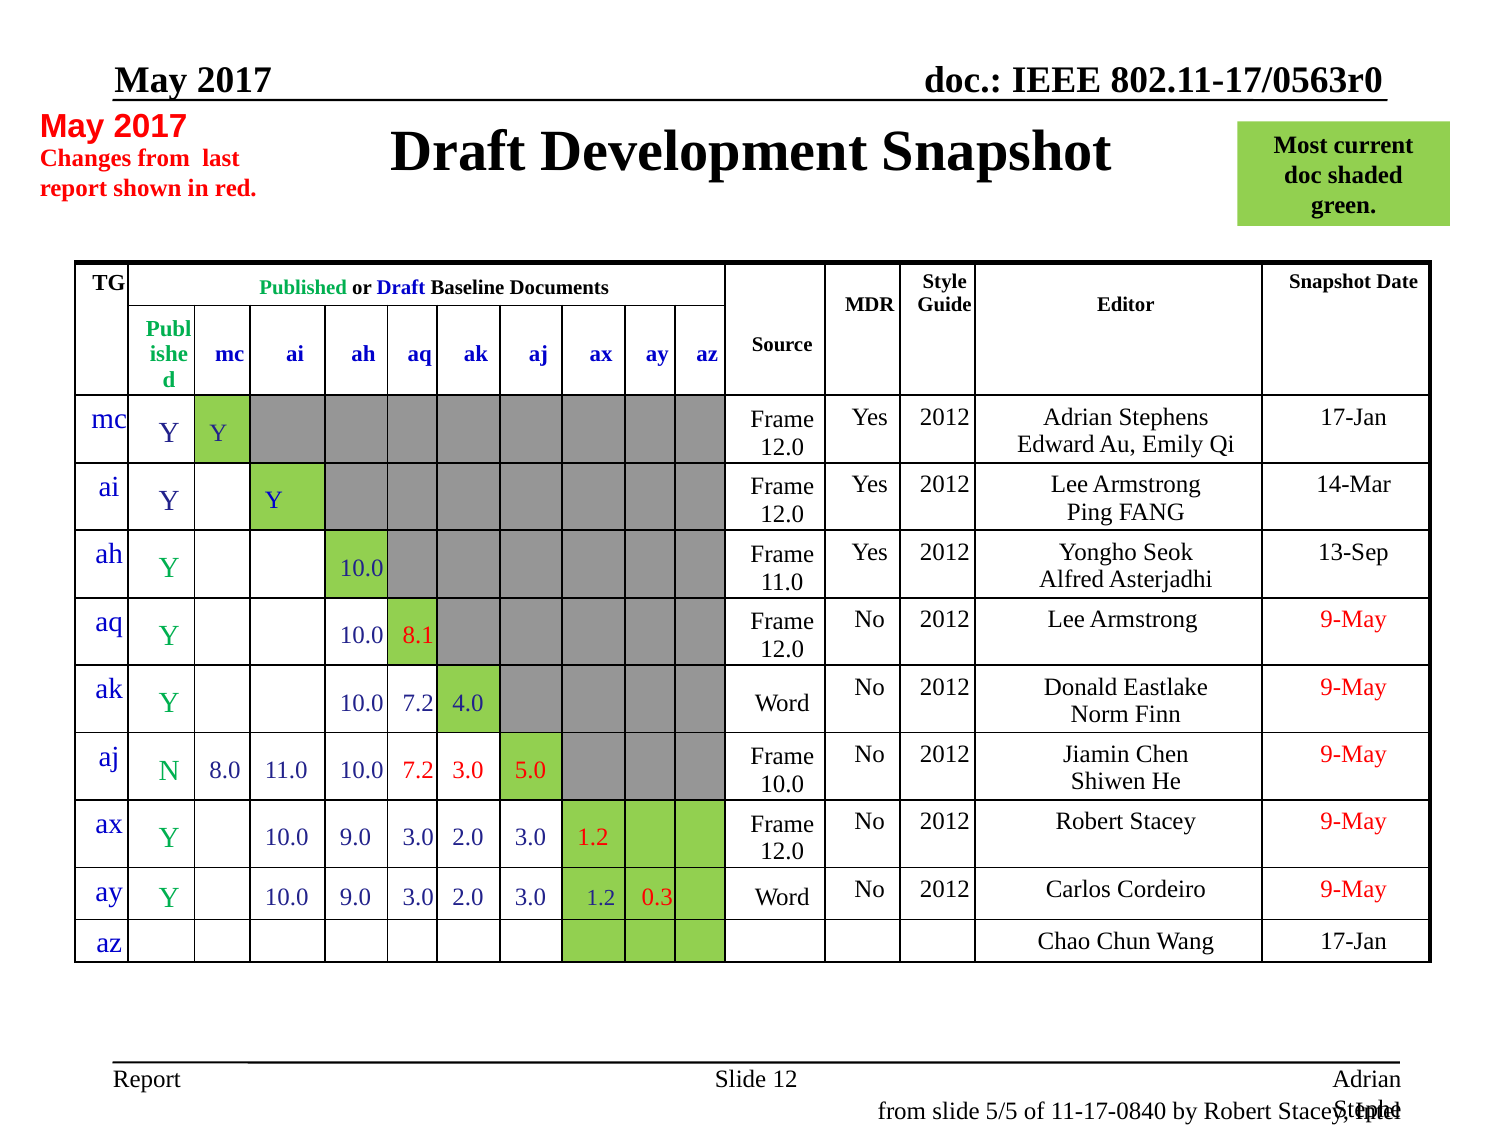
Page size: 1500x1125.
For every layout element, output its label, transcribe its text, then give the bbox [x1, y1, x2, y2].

table_cell [676, 531, 724, 597]
table_cell [326, 920, 387, 961]
table_cell [676, 599, 724, 664]
table_cell No [826, 599, 899, 664]
table_cell [501, 464, 561, 529]
table_cell 9-May [1263, 801, 1428, 867]
table_cell [901, 920, 974, 961]
table_cell [438, 396, 499, 462]
table_cell Y [195, 396, 249, 462]
table_cell ak [76, 666, 127, 732]
table_cell 9-May [1263, 868, 1428, 919]
table_cell [326, 464, 387, 529]
table_cell No [826, 868, 899, 919]
table_cell 2012 [901, 464, 974, 529]
table_cell [676, 464, 724, 529]
text_box Most current doc shaded green. [1237, 121, 1450, 226]
table_header MDR [826, 265, 899, 394]
text_box May 2017 [24, 96, 225, 151]
table_cell [501, 599, 561, 664]
table_cell 10.0 [326, 666, 387, 732]
table_header Style Guide [901, 265, 974, 394]
table_cell Y [129, 464, 194, 529]
table_cell [563, 464, 624, 529]
table_cell [676, 868, 724, 919]
table_cell [438, 531, 499, 597]
table_cell No [826, 666, 899, 732]
table_cell 10.0 [326, 531, 387, 597]
table_cell 10.0 [326, 733, 387, 799]
table_cell [195, 868, 249, 919]
slide_number Slide 12 [711, 1061, 801, 1087]
table_cell 2012 [901, 599, 974, 664]
table_cell mc [76, 396, 127, 462]
table_cell 3.0 [388, 801, 436, 867]
table_cell 8.1 [388, 599, 436, 664]
table_cell 2012 [901, 733, 974, 799]
table_cell [195, 666, 249, 732]
table_cell Yongho Seok Alfred Asterjadhi [976, 531, 1261, 597]
table_cell 3.0 [438, 733, 499, 799]
title Draft Development Snapshot [114, 109, 1390, 185]
table_cell ay [626, 306, 674, 394]
table_cell [676, 733, 724, 799]
table_cell [501, 396, 561, 462]
table_cell Y [129, 666, 194, 732]
table_cell Frame 12.0 [726, 396, 824, 462]
table_cell 17-Jan [1263, 396, 1428, 462]
table_cell Y [129, 396, 194, 462]
table_cell [626, 920, 674, 961]
table_cell [501, 531, 561, 597]
table_cell 11.0 [251, 733, 324, 799]
table_cell 9.0 [326, 868, 387, 919]
table_cell 9-May [1263, 733, 1428, 799]
table_cell Jiamin Chen Shiwen He [976, 733, 1261, 799]
table_cell [626, 801, 674, 867]
table_cell [563, 666, 624, 732]
table_cell az [676, 306, 724, 394]
footer Adrian Stephens, Intel Corporation [1324, 1061, 1402, 1087]
table_cell 2012 [901, 666, 974, 732]
table_cell 0.3 [626, 868, 674, 919]
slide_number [114, 54, 374, 101]
table_cell [195, 531, 249, 597]
text_box from slide 5/5 of 11-17-0840 by Robert Stacey, Intel [343, 1087, 1417, 1125]
table_cell 1.2 [563, 801, 624, 867]
table_header Source [726, 265, 824, 394]
table_cell [563, 396, 624, 462]
table_cell 17-Jan [1263, 920, 1428, 961]
table_cell Y [129, 531, 194, 597]
table_cell 2.0 [438, 868, 499, 919]
table_cell Yes [826, 396, 899, 462]
table_cell Y [129, 868, 194, 919]
table_cell Carlos Cordeiro [976, 868, 1261, 919]
table_cell [438, 920, 499, 961]
table_cell 2.0 [438, 801, 499, 867]
table_cell Yes [826, 464, 899, 529]
table_cell ai [76, 464, 127, 529]
table_cell [438, 464, 499, 529]
table_cell [326, 396, 387, 462]
table_cell Y [129, 801, 194, 867]
table_cell Robert Stacey [976, 801, 1261, 867]
table_cell Adrian Stephens Edward Au, Emily Qi [976, 396, 1261, 462]
table_cell Word [726, 666, 824, 732]
table_cell [501, 920, 561, 961]
table_header TG [76, 265, 127, 394]
table_cell No [826, 733, 899, 799]
table_cell Y [129, 599, 194, 664]
table_cell [195, 801, 249, 867]
table_cell [251, 396, 324, 462]
table_cell 7.2 [388, 733, 436, 799]
table_cell [563, 599, 624, 664]
table_cell aj [76, 733, 127, 799]
table_cell Lee Armstrong [976, 599, 1261, 664]
text_box Changes from last report shown in red. [24, 151, 300, 209]
table_cell [676, 396, 724, 462]
table_cell 3.0 [388, 868, 436, 919]
table_cell No [826, 801, 899, 867]
table_cell [388, 920, 436, 961]
table_cell ax [76, 801, 127, 867]
table_cell [626, 733, 674, 799]
table_cell 9-May [1263, 599, 1428, 664]
table_cell 14-Mar [1263, 464, 1428, 529]
table_cell [388, 531, 436, 597]
table_cell [676, 666, 724, 732]
table_cell ay [76, 868, 127, 919]
table_cell [195, 920, 249, 961]
table_cell [251, 599, 324, 664]
table_cell [726, 920, 824, 961]
table_cell 2012 [901, 531, 974, 597]
table_cell [826, 920, 899, 961]
table_cell 10.0 [251, 868, 324, 919]
table_cell [563, 531, 624, 597]
table_cell 4.0 [438, 666, 499, 732]
table_cell Y [251, 464, 324, 529]
table_cell 9.0 [326, 801, 387, 867]
table_cell [626, 666, 674, 732]
table_cell Word [726, 868, 824, 919]
table_cell Published [129, 306, 194, 394]
table_header Snapshot Date [1263, 265, 1428, 394]
table_cell 3.0 [501, 801, 561, 867]
table_cell 9-May [1263, 666, 1428, 732]
table_cell [195, 464, 249, 529]
table_cell [626, 396, 674, 462]
table_cell ai [251, 306, 324, 394]
table_cell [388, 464, 436, 529]
table_cell ah [76, 531, 127, 597]
table_cell [563, 733, 624, 799]
table_cell mc [195, 306, 249, 394]
table_cell 8.0 [195, 733, 249, 799]
table_cell 1.2 [563, 868, 624, 919]
table_cell Lee Armstrong Ping FANG [976, 464, 1261, 529]
table_cell [626, 464, 674, 529]
table_cell [388, 396, 436, 462]
table_cell [563, 920, 624, 961]
table_cell Frame 11.0 [726, 531, 824, 597]
table_cell 7.2 [388, 666, 436, 732]
table_cell 2012 [901, 801, 974, 867]
table_cell [129, 920, 194, 961]
table_cell Chao Chun Wang [976, 920, 1261, 961]
table_cell Yes [826, 531, 899, 597]
table_cell Donald Eastlake Norm Finn [976, 666, 1261, 732]
table_cell [195, 599, 249, 664]
table_cell [251, 920, 324, 961]
table_cell Frame 12.0 [726, 464, 824, 529]
table_cell 13-Sep [1263, 531, 1428, 597]
table_cell [438, 599, 499, 664]
table_cell Frame 12.0 [726, 801, 824, 867]
table_cell [626, 599, 674, 664]
table_cell 2012 [901, 868, 974, 919]
table_cell N [129, 733, 194, 799]
table_cell 10.0 [251, 801, 324, 867]
table_cell [251, 666, 324, 732]
table_header Published or Draft Baseline Documents [129, 265, 724, 305]
table_cell Frame 10.0 [726, 733, 824, 799]
table_header Editor [976, 265, 1261, 394]
table_cell [676, 801, 724, 867]
table_cell [501, 666, 561, 732]
table_cell aq [388, 306, 436, 394]
table_cell Frame 12.0 [726, 599, 824, 664]
table_cell [251, 531, 324, 597]
table_cell [676, 920, 724, 961]
table_cell az [76, 920, 127, 961]
table_cell ak [438, 306, 499, 394]
table_cell 10.0 [326, 599, 387, 664]
table_cell 5.0 [501, 733, 561, 799]
table_cell ax [563, 306, 624, 394]
table_cell 3.0 [501, 868, 561, 919]
table_cell aq [76, 599, 127, 664]
table_cell ah [326, 306, 387, 394]
table_cell 2012 [901, 396, 974, 462]
table_cell [626, 531, 674, 597]
table_cell aj [501, 306, 561, 394]
